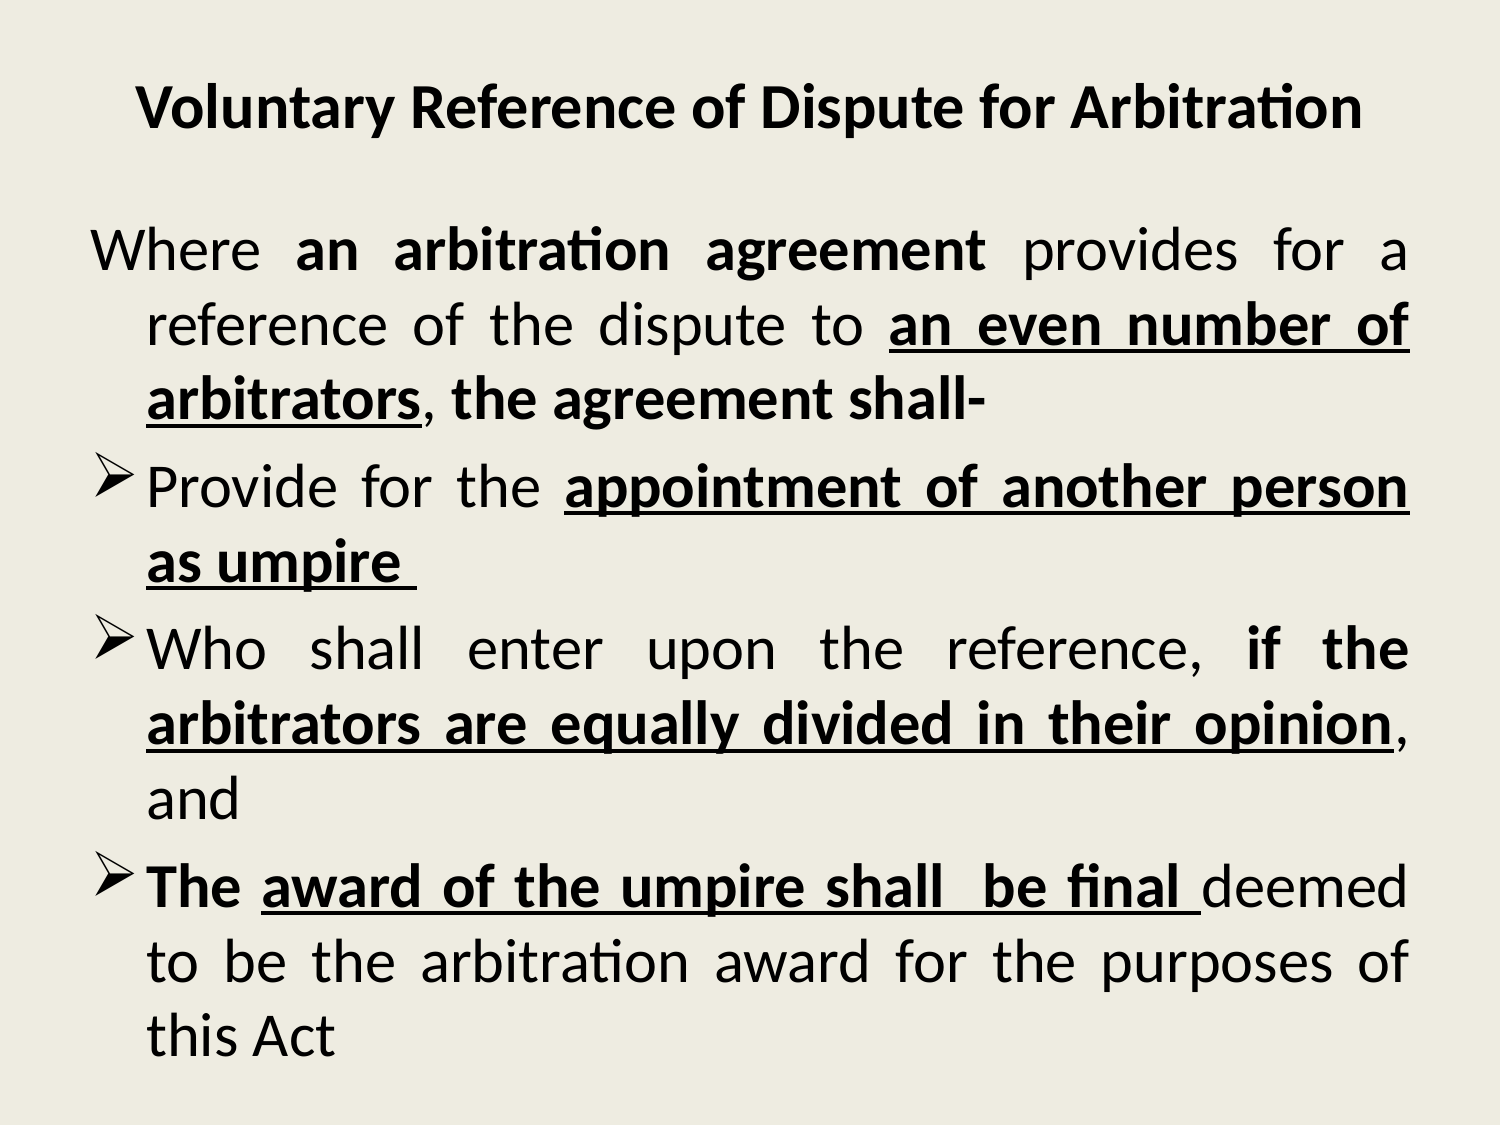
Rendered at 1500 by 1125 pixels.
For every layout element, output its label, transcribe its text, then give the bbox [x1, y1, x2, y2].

list Where an arbitration agreement provides for a reference of the dispute to an even number of arbitrators, the agreement shall- Provide for the appointment of another person as umpire Who shall enter upon the reference, if the arbitrators are equally divided in their opinion, and The award of the umpire shall be final deemed to be the arbitration award for the purposes of this Act [75, 200, 1425, 1100]
title Voluntary Reference of Dispute for Arbitration [75, 24, 1425, 180]
